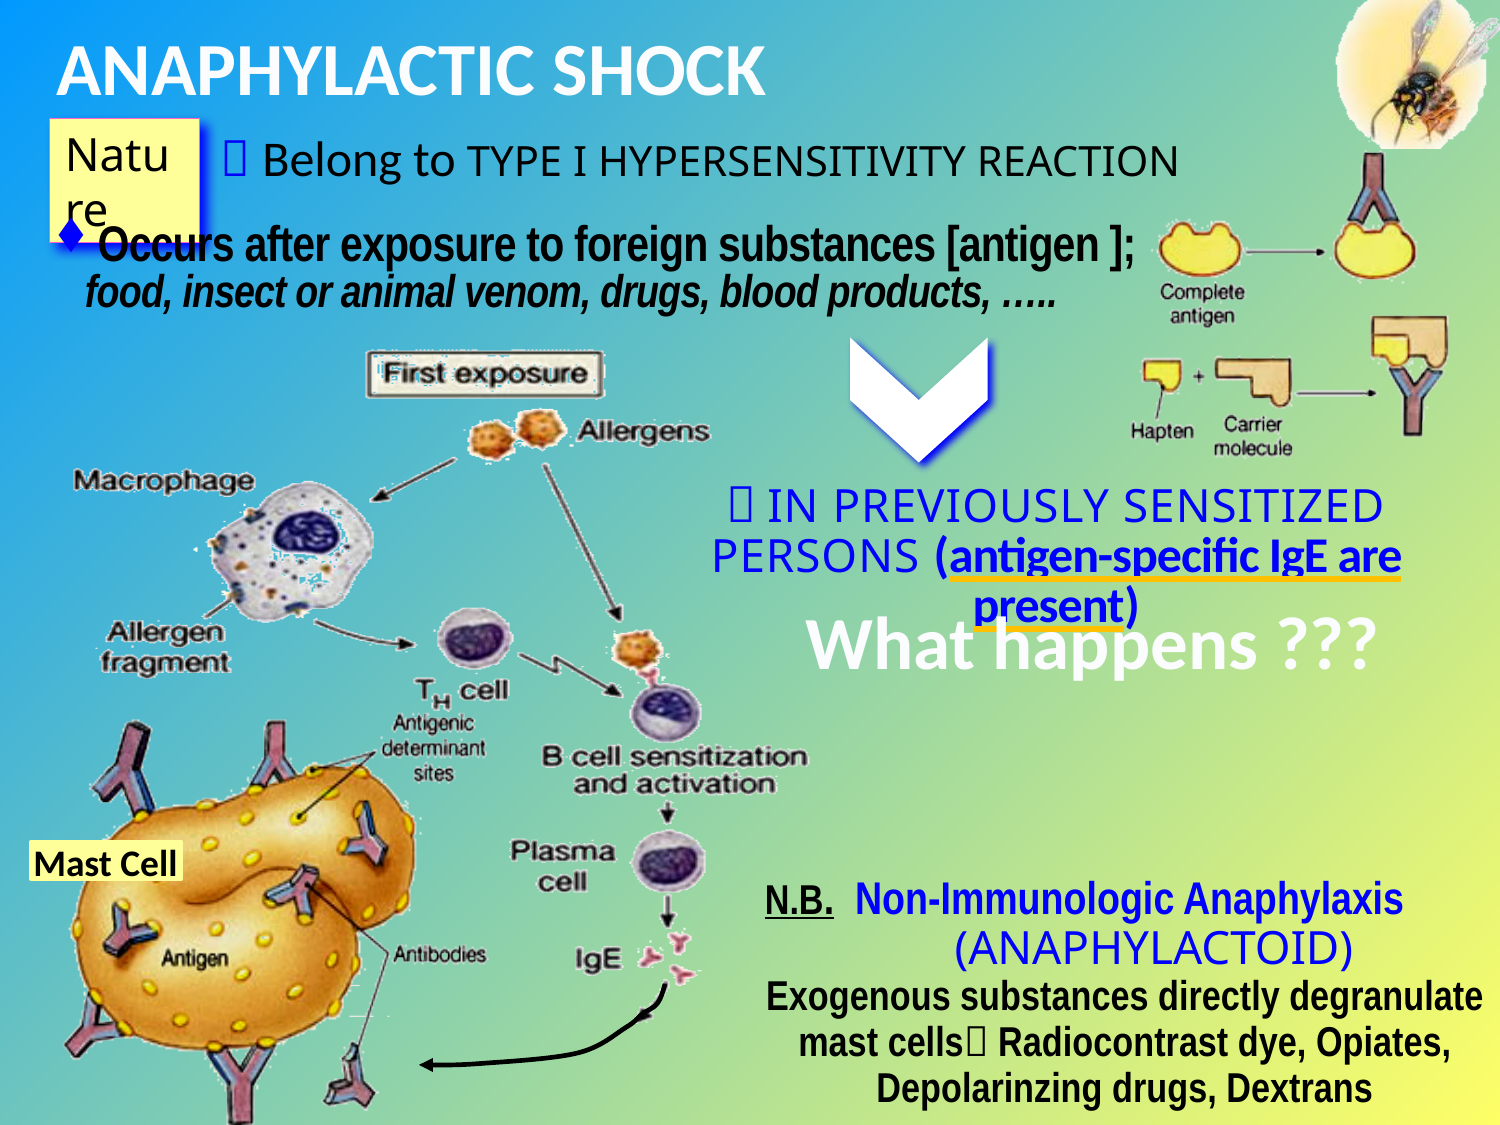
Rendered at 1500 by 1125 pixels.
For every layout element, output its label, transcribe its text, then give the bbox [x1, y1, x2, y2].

text_box [504, 1035, 617, 1063]
picture [62, 337, 823, 1026]
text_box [18, 699, 501, 1125]
text_box ANAPHYLACTIC SHOCK [41, 12, 783, 118]
text_box [847, 335, 990, 465]
text_box N.B. Non-Immunologic Anaphylaxis (ANAPHYLACTOID) Exogenous substances directly degranulate mast cells Radiocontrast dye, Opiates, Depolarinzing drugs, Dextrans [749, 865, 1500, 1119]
text_box  IN PREVIOUSLY SENSITIZED PERSONS (antigen-specific IgE are present) [826, 474, 1425, 640]
text_box What happens ??? [826, 587, 1395, 693]
picture [1124, 0, 1500, 463]
text_box Occurs after exposure to foreign substances [antigen ]; food, insect or animal venom, drugs, blood products, ….. [37, 218, 1119, 325]
text_box Nature [49, 118, 200, 218]
text_box  Belong to TYPE I HYPERSENSITIVITY REACTION [212, 118, 1319, 194]
